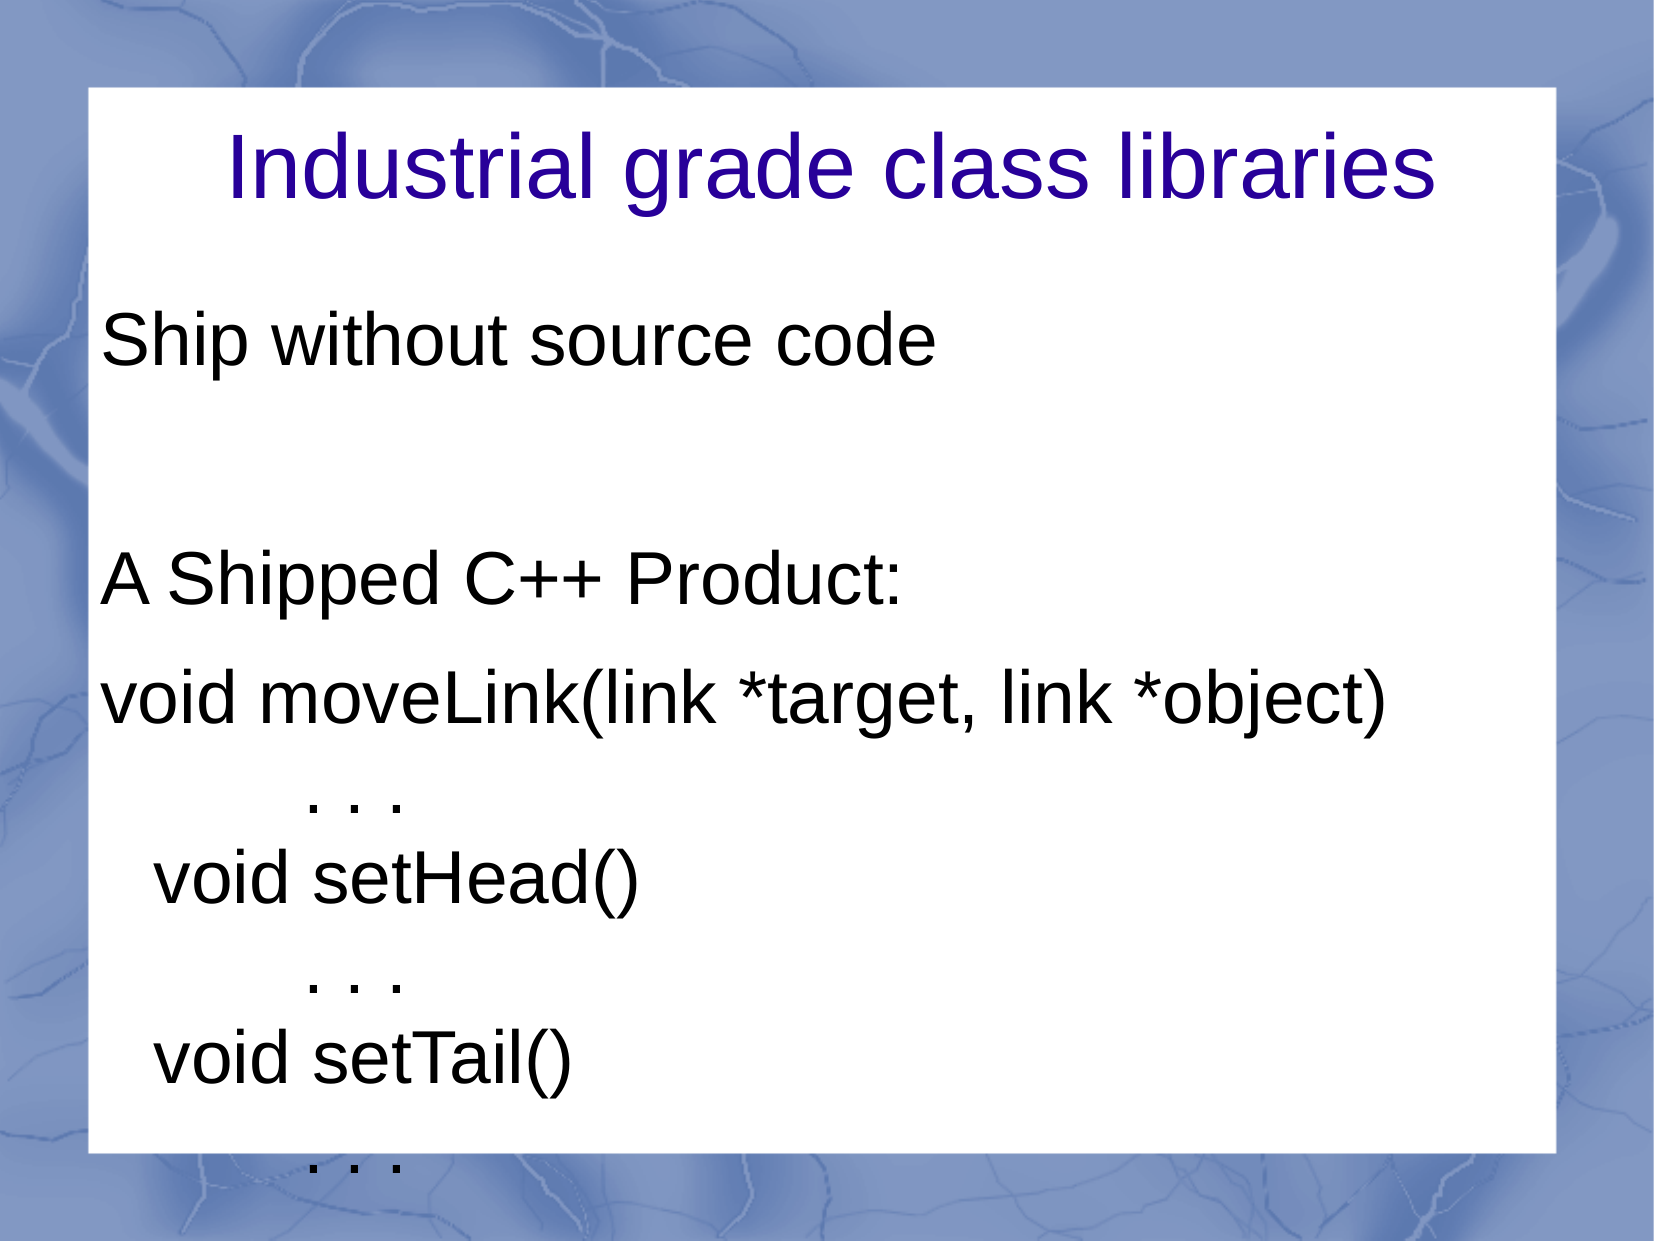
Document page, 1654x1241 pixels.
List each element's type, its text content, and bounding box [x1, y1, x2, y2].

title Industrial grade class libraries [88, 58, 1577, 266]
picture [0, 0, 1654, 1241]
list Ship without source code A Shipped C++ Product: void moveLink(link *target, link *object) . . . void setHead() . . . void setTail() . . . [82, 290, 1571, 1135]
